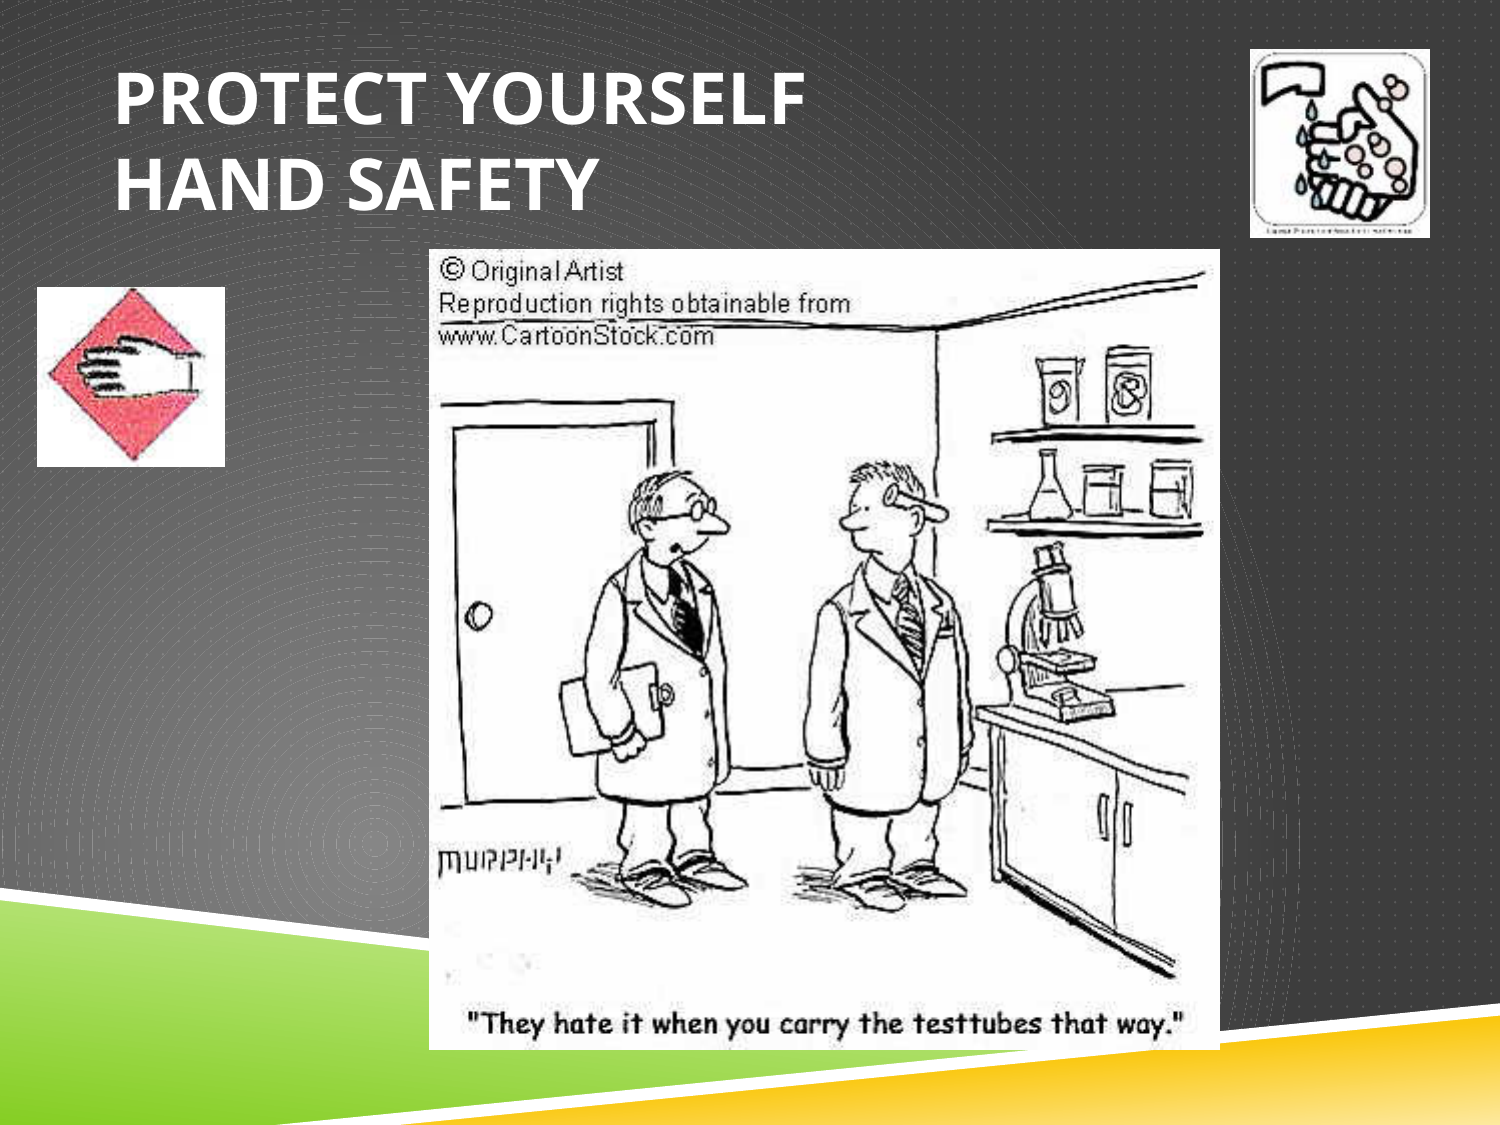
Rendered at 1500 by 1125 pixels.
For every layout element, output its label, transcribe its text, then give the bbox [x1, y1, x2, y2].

picture [1249, 49, 1430, 238]
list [429, 249, 1220, 1051]
picture [37, 287, 226, 467]
title Protect Yourself Hand Safety [112, 45, 1388, 233]
